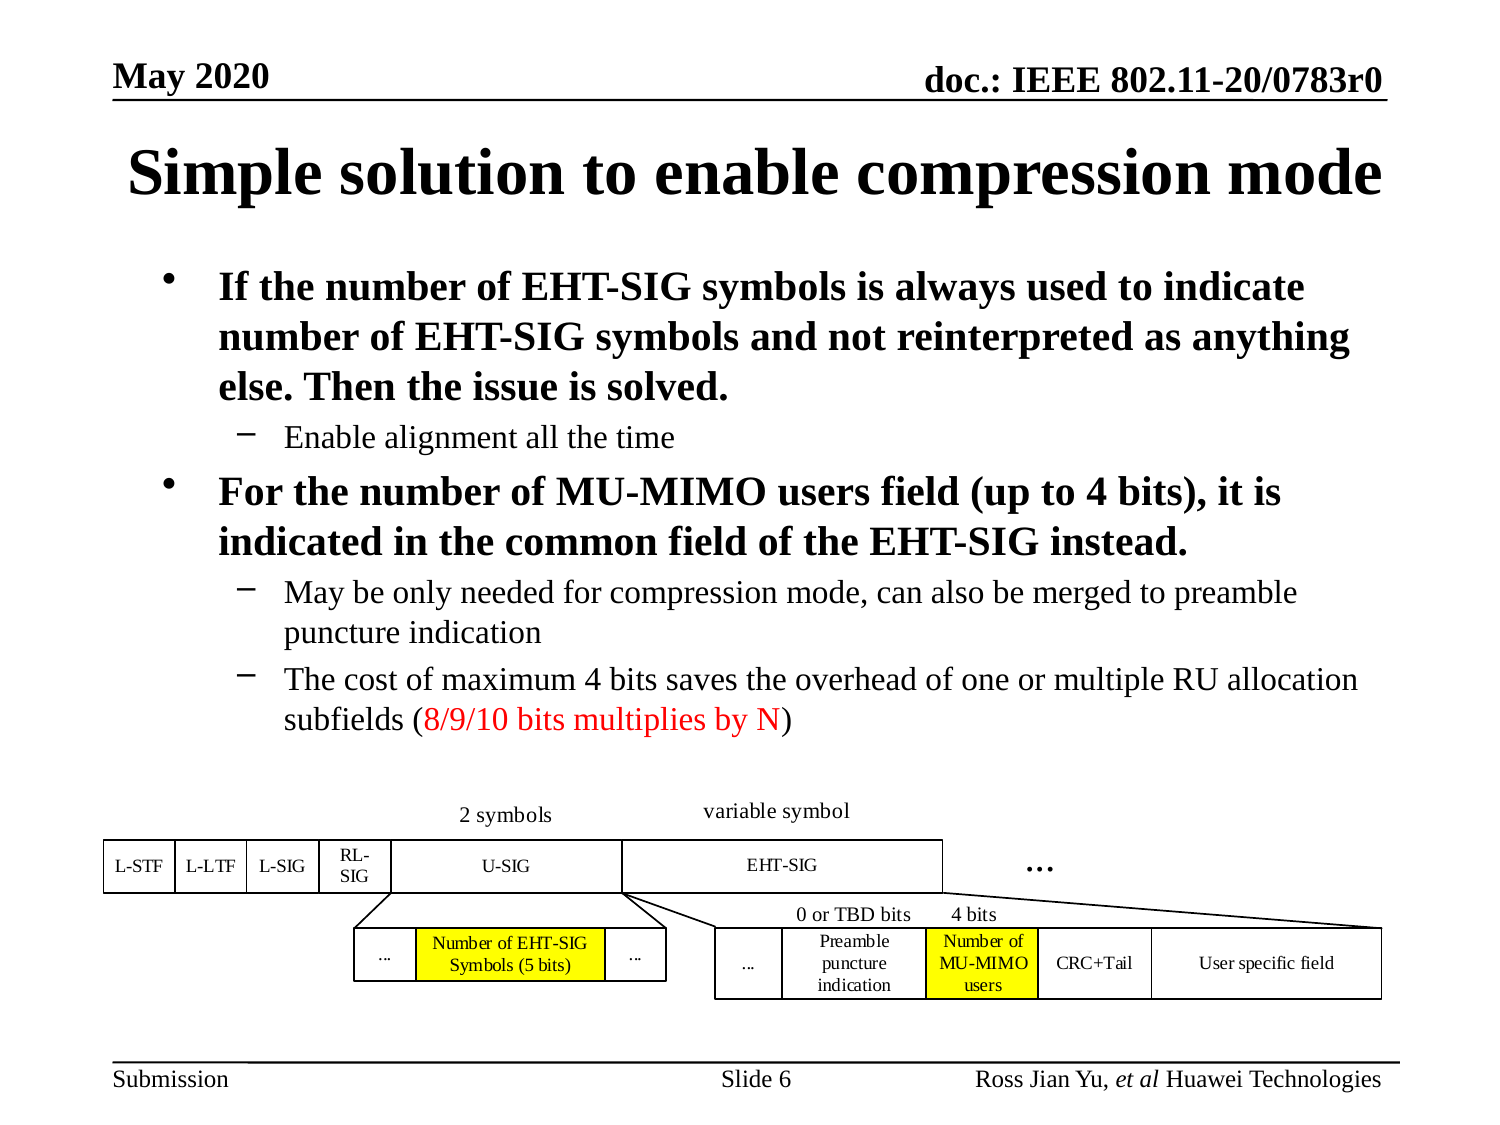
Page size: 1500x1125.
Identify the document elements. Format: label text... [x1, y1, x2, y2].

slide_number Slide 6 [712, 1061, 800, 1093]
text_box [99, 782, 1383, 1001]
title Simple solution to enable compression mode [99, 123, 1413, 212]
list If the number of EHT-SIG symbols is always used to indicate number of EHT-SIG symbols and not reinterpreted as anything else. Then the issue is solved. Enable alignment all the time For the number of MU-MIMO users field (up to 4 bits), it is indicated in the common field of the EHT-SIG instead. May be only needed for compression mode, can also be merged to preamble puncture indication The cost of maximum 4 bits saves the overhead of one or multiple RU allocation subfields (8/9/10 bits multiplies by N) [146, 251, 1438, 801]
